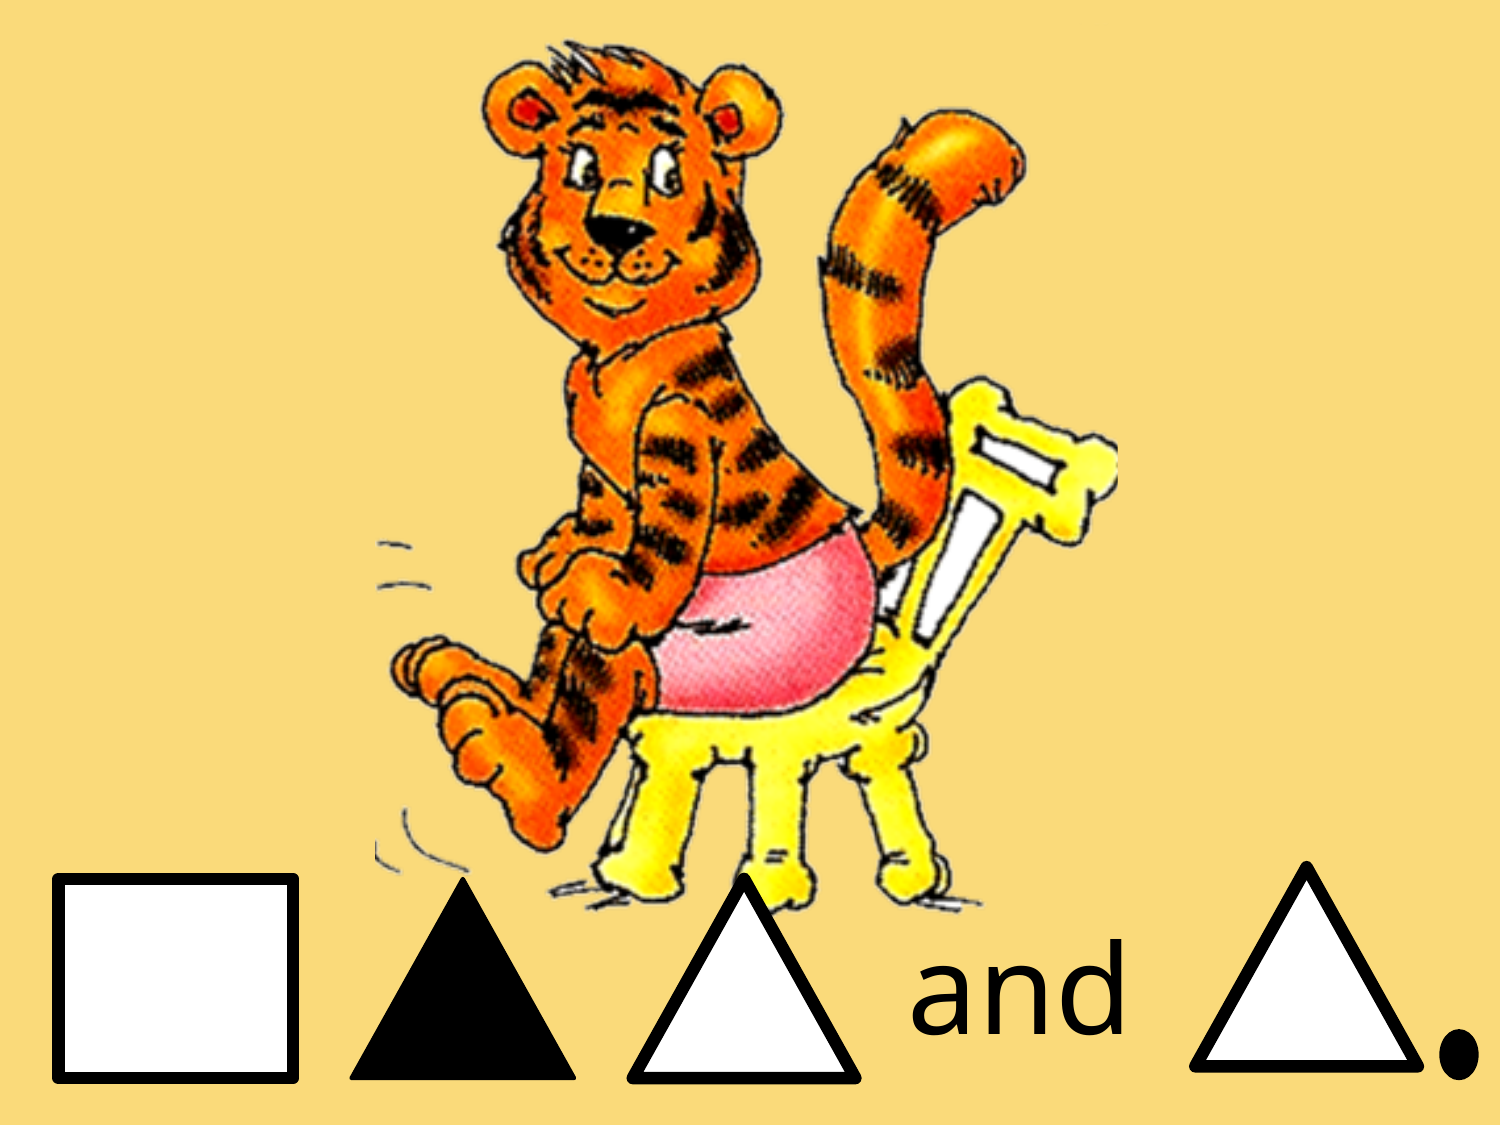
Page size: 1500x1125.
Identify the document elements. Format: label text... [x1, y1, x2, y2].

text_box [349, 958, 576, 1081]
text_box [630, 958, 858, 1081]
text_box [1439, 1029, 1479, 1081]
text_box [56, 877, 295, 1080]
text_box and [893, 902, 1148, 1068]
picture [374, 23, 1118, 950]
text_box [1193, 865, 1420, 1069]
